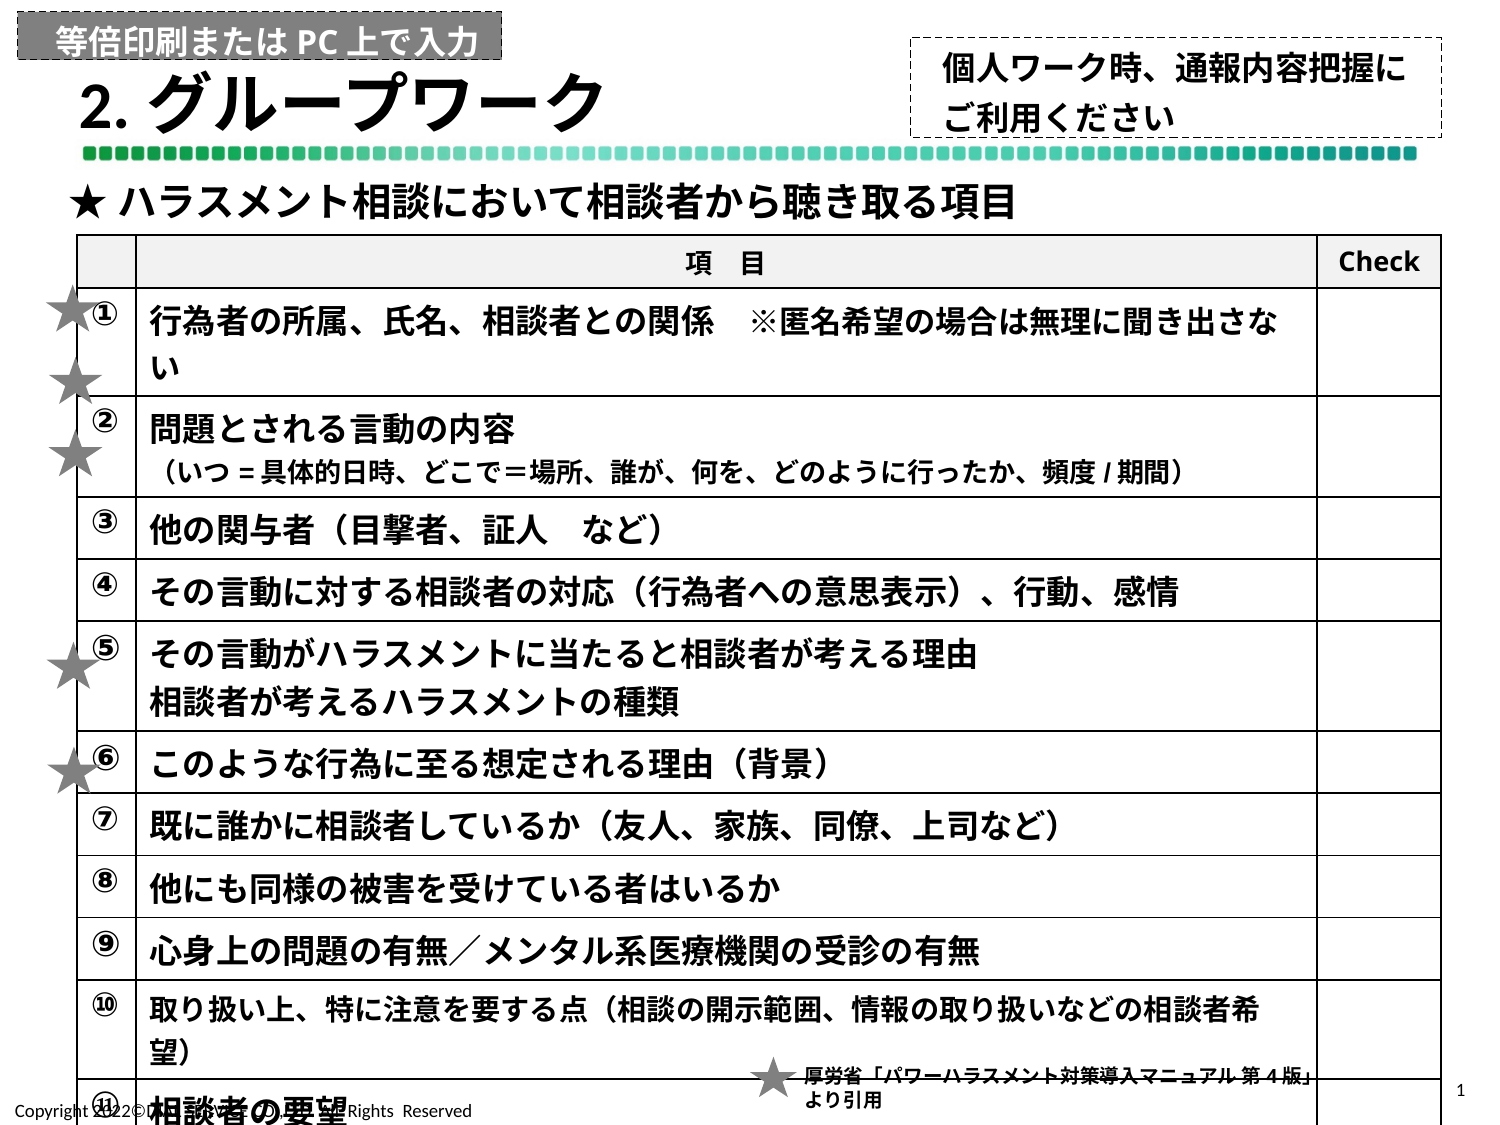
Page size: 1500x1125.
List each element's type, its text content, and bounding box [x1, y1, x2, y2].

table_cell [1318, 918, 1440, 979]
table_cell [1318, 732, 1440, 792]
table_cell ⑩ [78, 981, 135, 1078]
table_cell [1318, 560, 1440, 620]
text_box [43, 282, 102, 334]
table_cell [1318, 289, 1440, 395]
title 2.グループワーク [78, 46, 1304, 142]
table_cell ⑤ [78, 622, 135, 730]
table_cell ⑦ [78, 794, 135, 855]
table_cell ⑨ [78, 918, 135, 979]
table_cell ④ [78, 560, 135, 620]
text_box [45, 744, 103, 796]
table_cell [1318, 397, 1440, 496]
text_box 等倍印刷またはPC上で入力 [17, 11, 502, 60]
table_cell 相談者の要望 ・調査要望の有無 ・希望する対応（周知徹底／注意/調停/排除／その他） [137, 1080, 1316, 1125]
table_cell その言動がハラスメントに当たると相談者が考える理由 相談者が考えるハラスメントの種類 [137, 622, 1316, 730]
table_cell ③ [78, 498, 135, 558]
table_cell その言動に対する相談者の対応（行為者への意思表示）、行動、感情 [137, 560, 1316, 620]
text_box [46, 427, 105, 479]
table_cell このような行為に至る想定される理由（背景） [137, 732, 1316, 792]
table_cell [1318, 794, 1440, 855]
table_cell ⑥ [78, 732, 135, 792]
table_cell ⑧ [78, 856, 135, 917]
table_cell [1318, 622, 1440, 730]
table_cell 既に誰かに相談者しているか（友人、家族、同僚、上司など） [137, 794, 1316, 855]
text_box 1 [1441, 1070, 1500, 1110]
table_header Check [1318, 236, 1440, 287]
table_cell 行為者の所属、氏名、相談者との関係 ※匿名希望の場合は無理に聞き出さない [137, 289, 1316, 395]
table_header 項 目 [137, 236, 1316, 287]
table_cell [1318, 856, 1440, 917]
text_box [44, 639, 103, 691]
table_cell 他にも同様の被害を受けている者はいるか [137, 856, 1316, 917]
table_cell [1318, 498, 1440, 558]
text_box Copyright 2022©DIAL SERVICE CO.,LTD. All Rights Reserved [0, 1090, 532, 1125]
table_cell [1318, 981, 1440, 1078]
table_cell 他の関与者（目撃者、証人 など） [137, 498, 1316, 558]
table_cell 問題とされる言動の内容 （いつ=具体的日時、どこで＝場所、誰が、何を、どのように行ったか、頻度/期間） [137, 397, 1316, 496]
picture [0, 119, 1500, 176]
table_cell ② [78, 397, 135, 496]
table_cell [1318, 1080, 1440, 1125]
text_box 個人ワーク時、通報内容把握に ご利用ください [910, 37, 1442, 138]
table_cell 心身上の問題の有無／メンタル系医療機関の受診の有無 [137, 918, 1316, 979]
table_header [78, 236, 135, 287]
table_cell 取り扱い上、特に注意を要する点（相談の開示範囲、情報の取り扱いなどの相談者希望） [137, 981, 1316, 1078]
table_cell ① [78, 289, 135, 395]
text_box [747, 1054, 799, 1099]
table_cell ⑪ [78, 1080, 135, 1090]
text_box ★ハラスメント相談において相談者から聴き取る項目 [53, 169, 1380, 232]
text_box [46, 354, 105, 406]
text_box 厚労省「パワーハラスメント対策導入マニュアル 第4版」より引用 [789, 1056, 1352, 1119]
